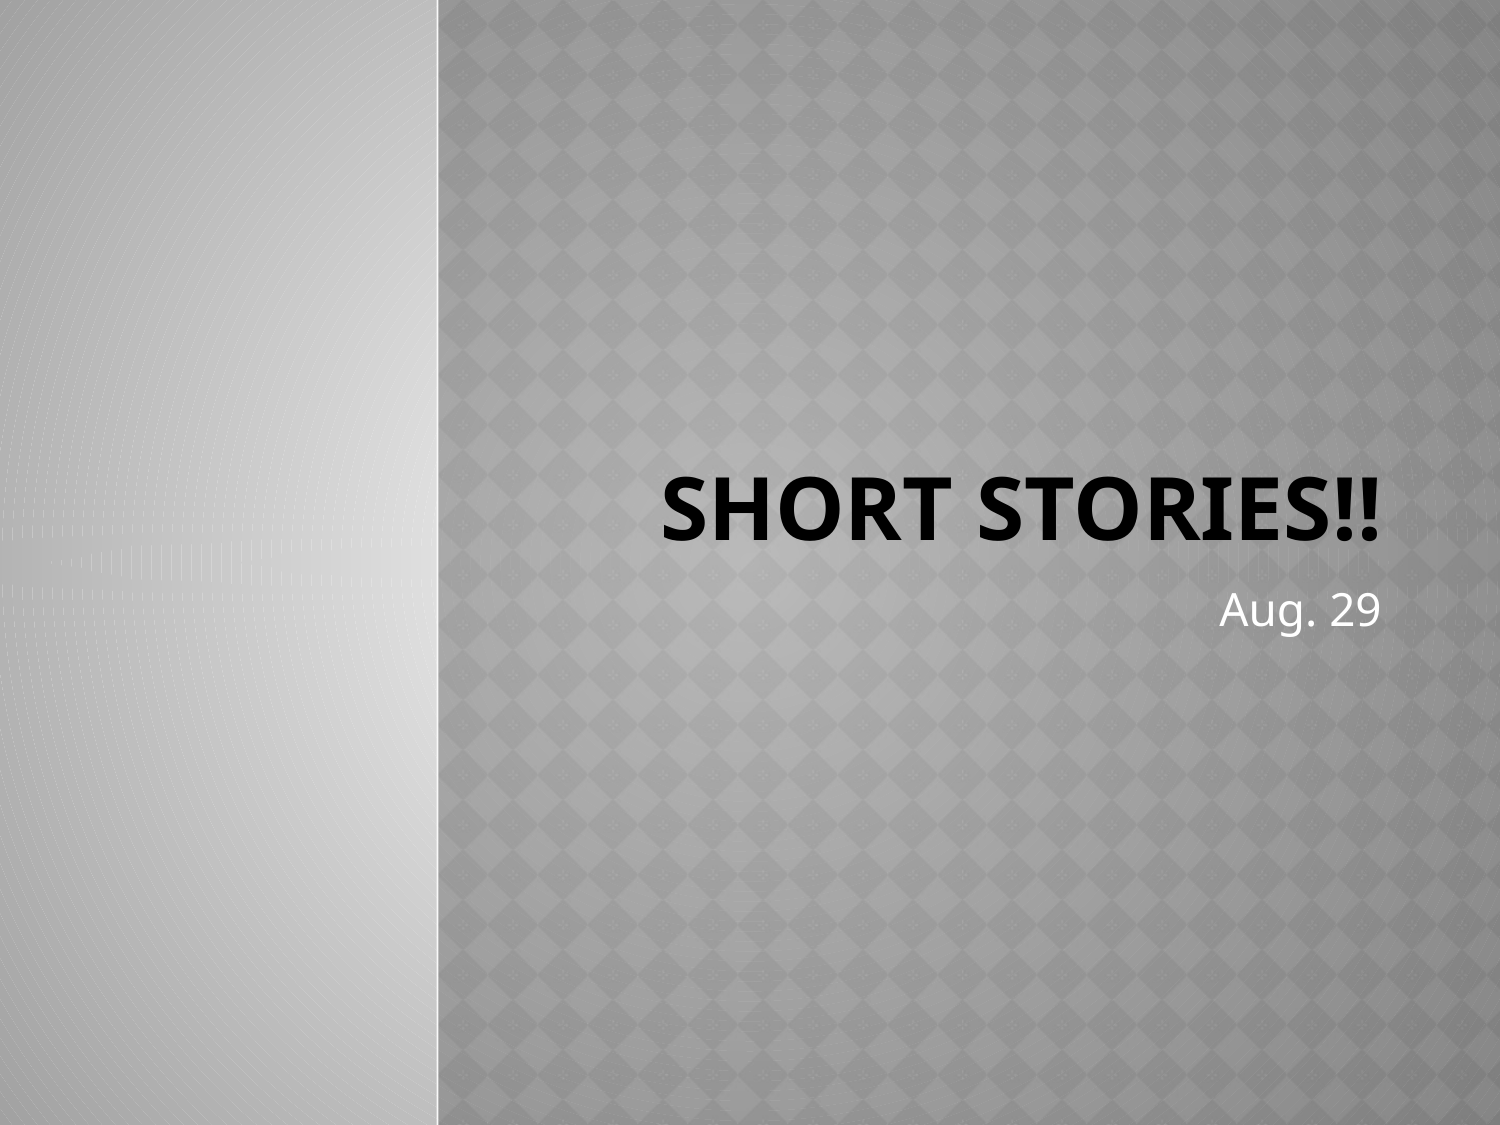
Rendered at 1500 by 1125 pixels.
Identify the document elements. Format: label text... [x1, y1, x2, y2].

subtitle Aug. 29 [550, 580, 1390, 762]
title Short Stories!! [552, 87, 1390, 558]
